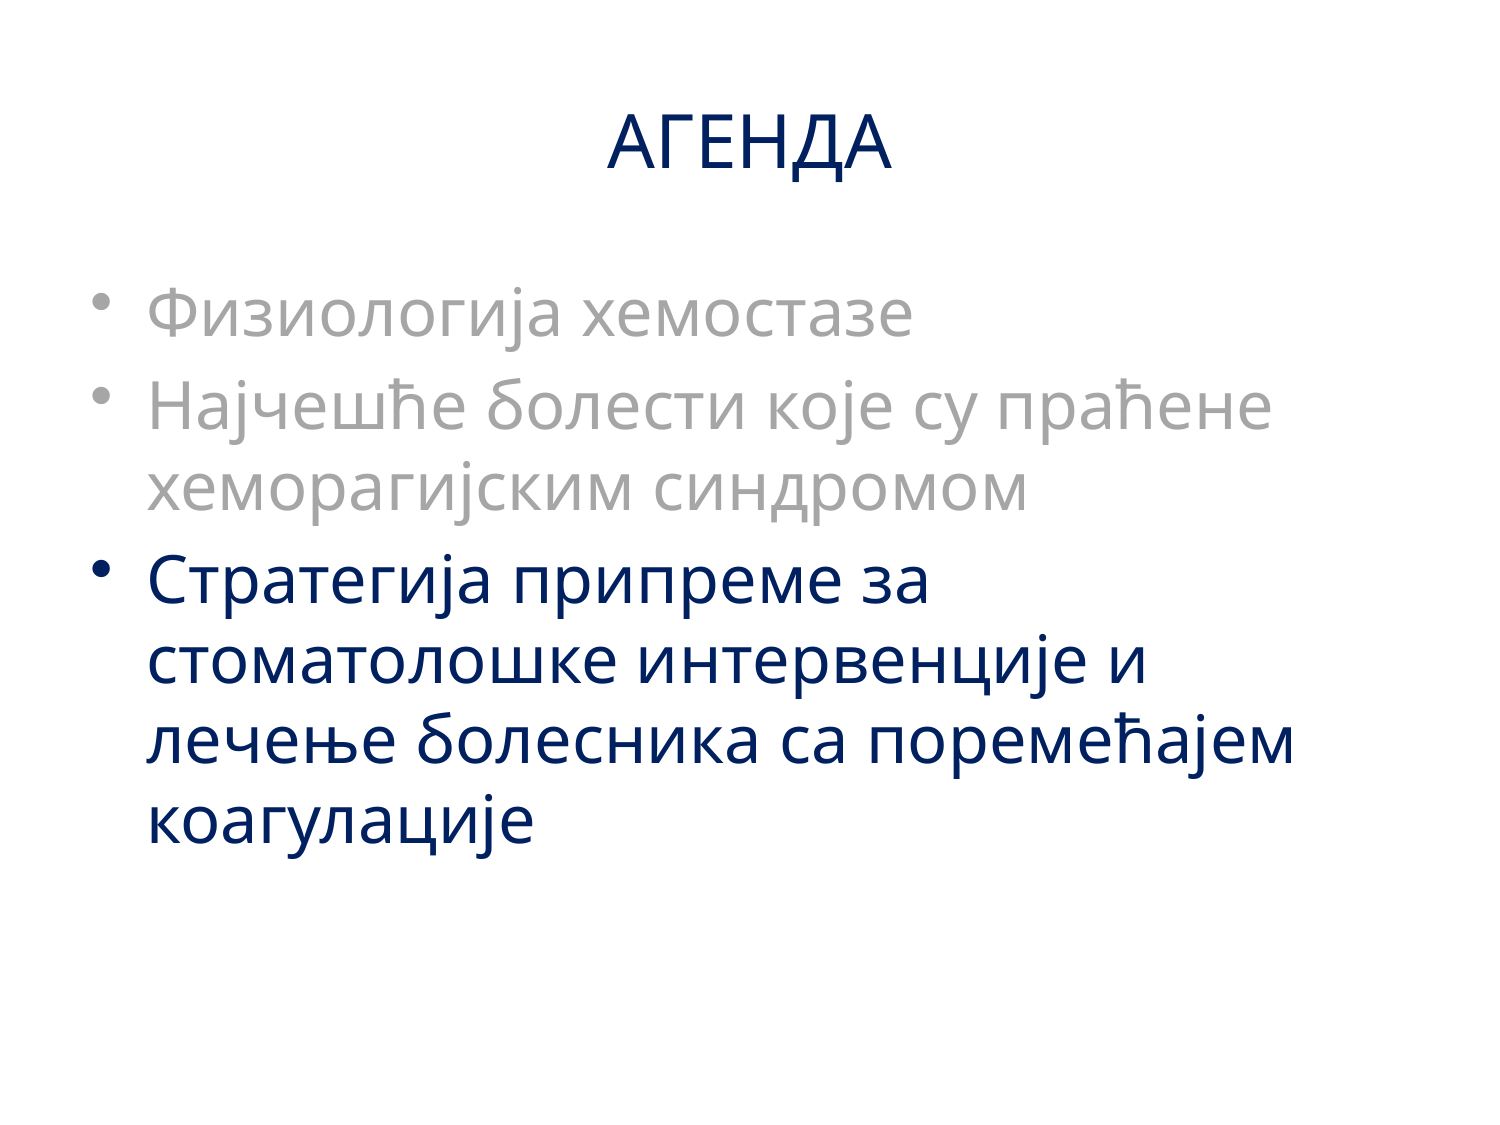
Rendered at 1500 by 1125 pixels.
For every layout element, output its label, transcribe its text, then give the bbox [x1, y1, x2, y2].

list Физиологија хемостазе Најчешће болести које су праћене хеморагијским синдромом Стратегија припреме за стоматолошке интервенције и лечење болесника са поремећајем коагулације [75, 262, 1425, 1005]
title АГЕНДА [75, 45, 1425, 233]
